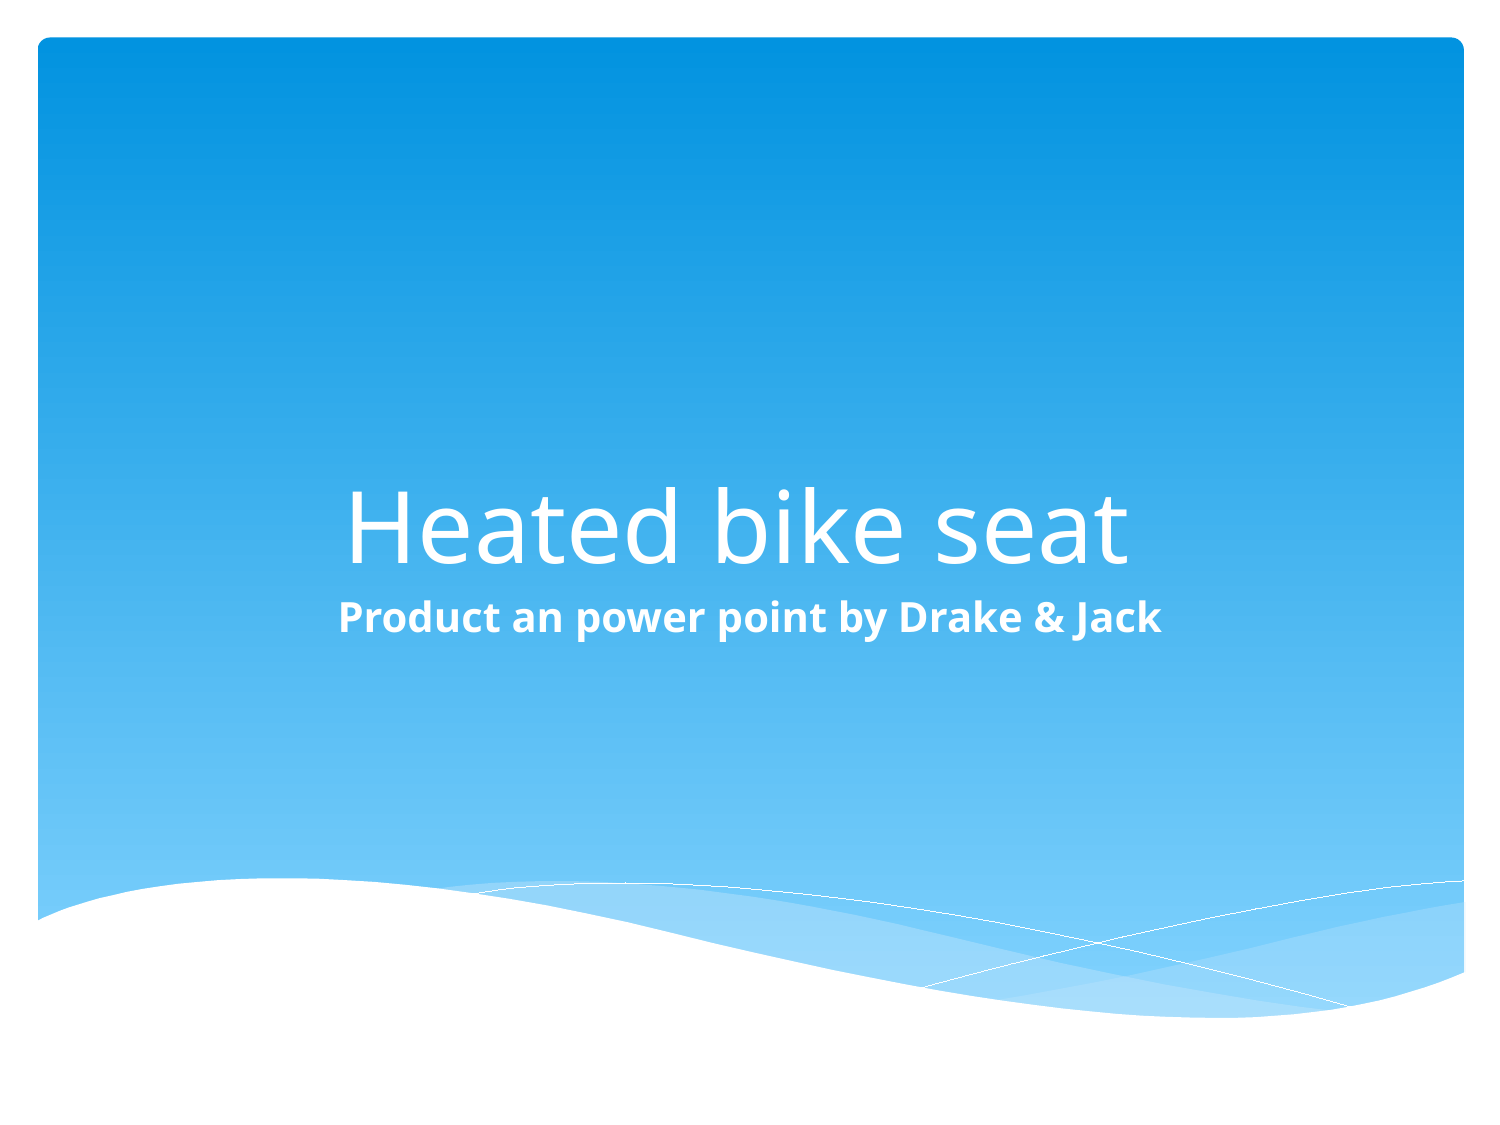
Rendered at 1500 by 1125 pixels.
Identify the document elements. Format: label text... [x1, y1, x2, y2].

title Heated bike seat [112, 294, 1388, 591]
subtitle Product an power point by Drake & Jack [225, 583, 1275, 825]
